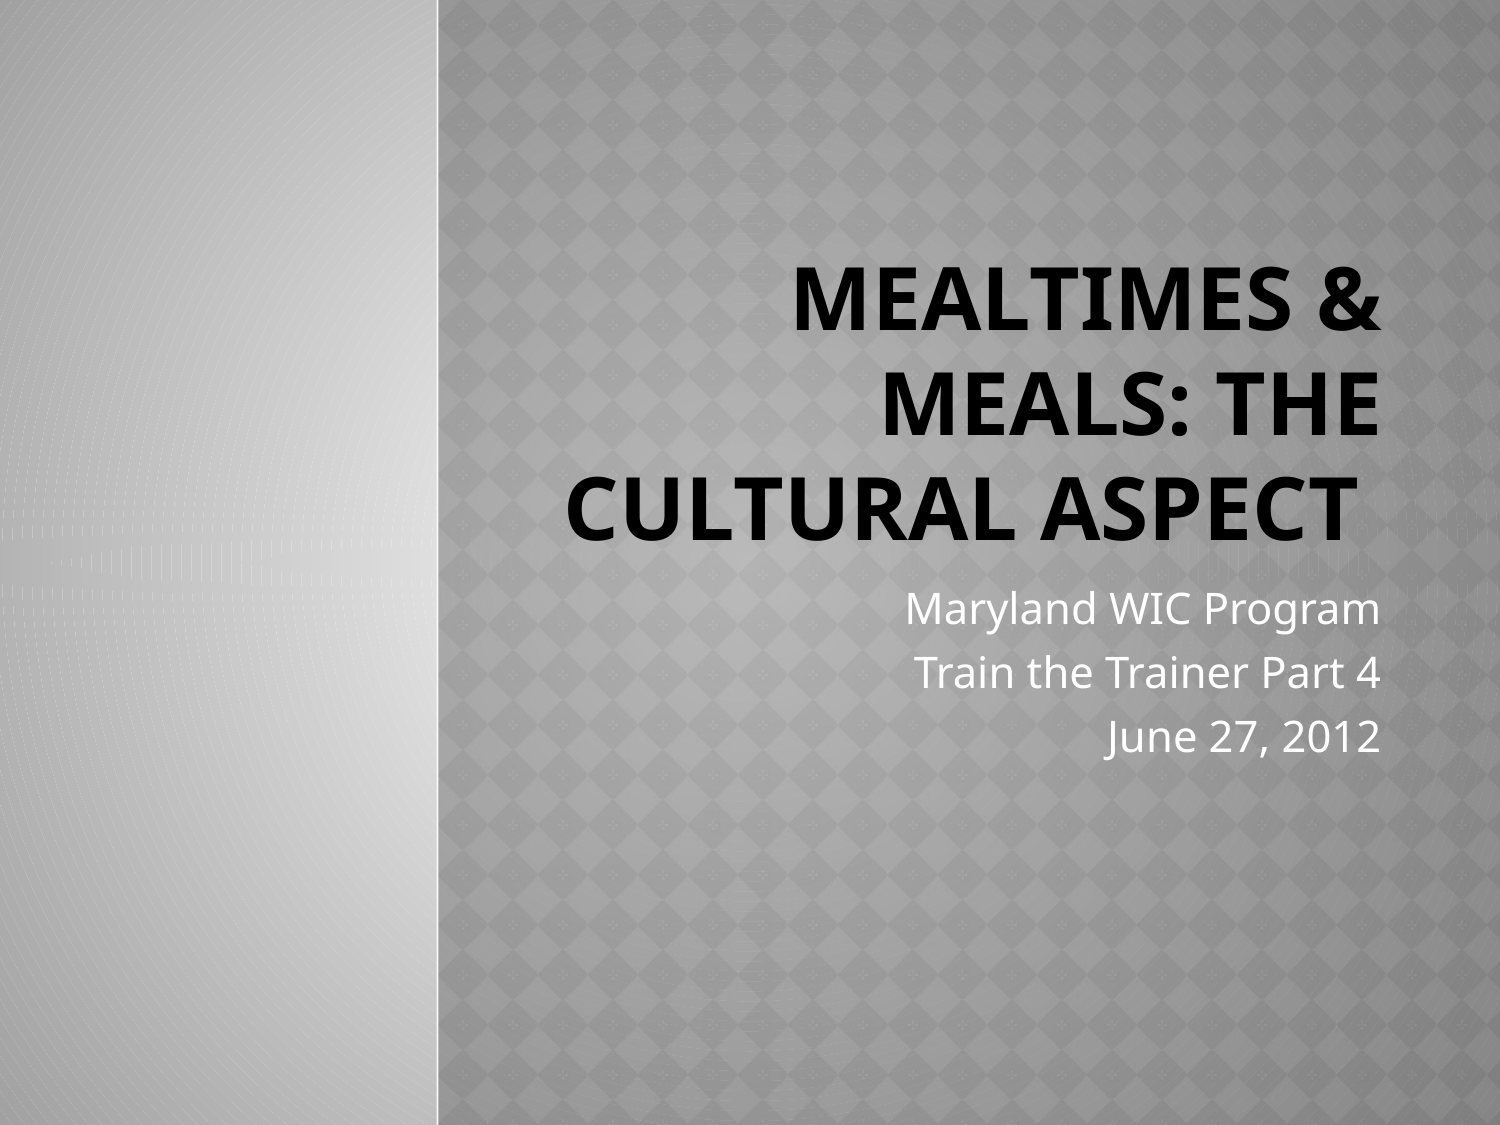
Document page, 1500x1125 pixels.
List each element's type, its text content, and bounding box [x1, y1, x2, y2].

subtitle Maryland WIC Program Train the Trainer Part 4 June 27, 2012 [550, 580, 1390, 762]
title Mealtimes & Meals: The cultural aspect [552, 87, 1390, 558]
